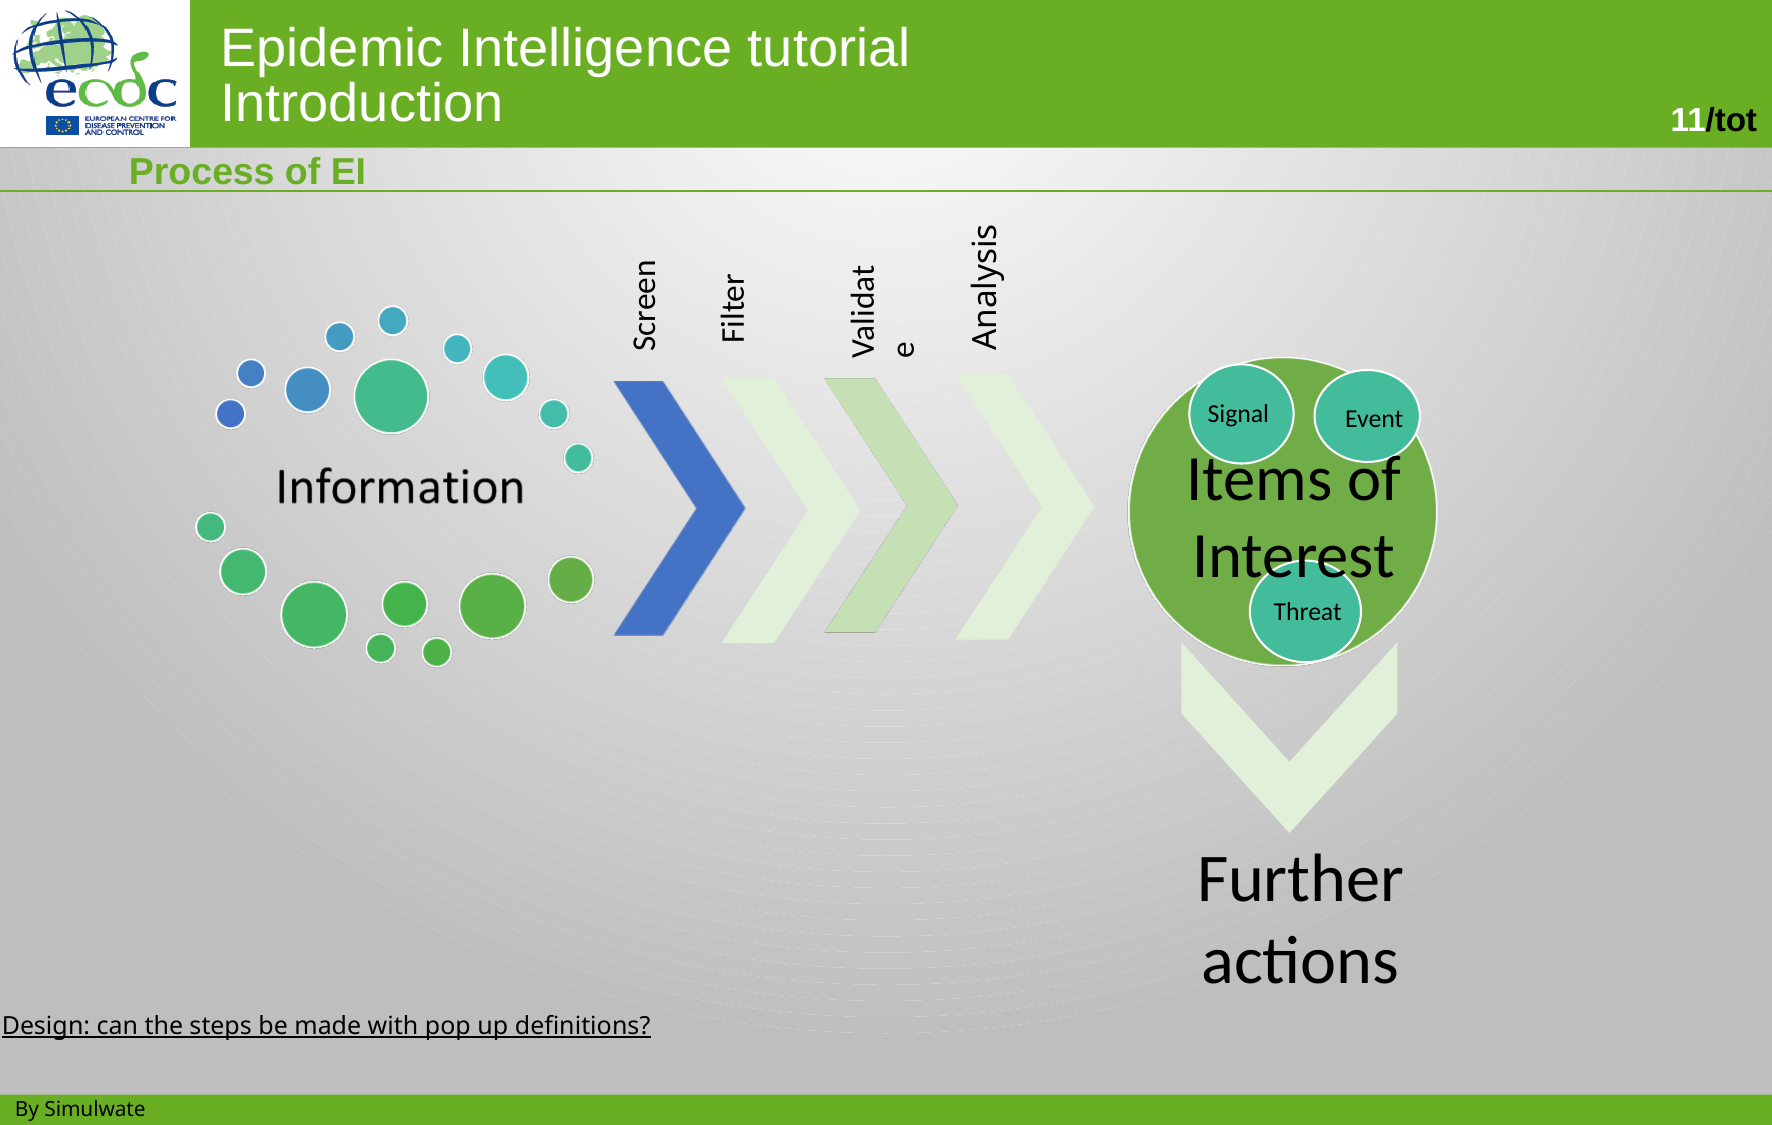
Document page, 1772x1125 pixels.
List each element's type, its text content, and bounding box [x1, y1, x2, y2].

text_box Design: can the steps be made with pop up definitions? [0, 1005, 667, 1048]
text_box Analysis [959, 162, 1011, 303]
picture [194, 304, 1543, 872]
text_box Filter [703, 237, 774, 303]
text_box Further actions [1181, 880, 1420, 980]
text_box Validate [833, 238, 904, 303]
picture [0, 0, 190, 147]
text_box Process of EI [114, 144, 727, 201]
text_box Screen [614, 237, 686, 303]
